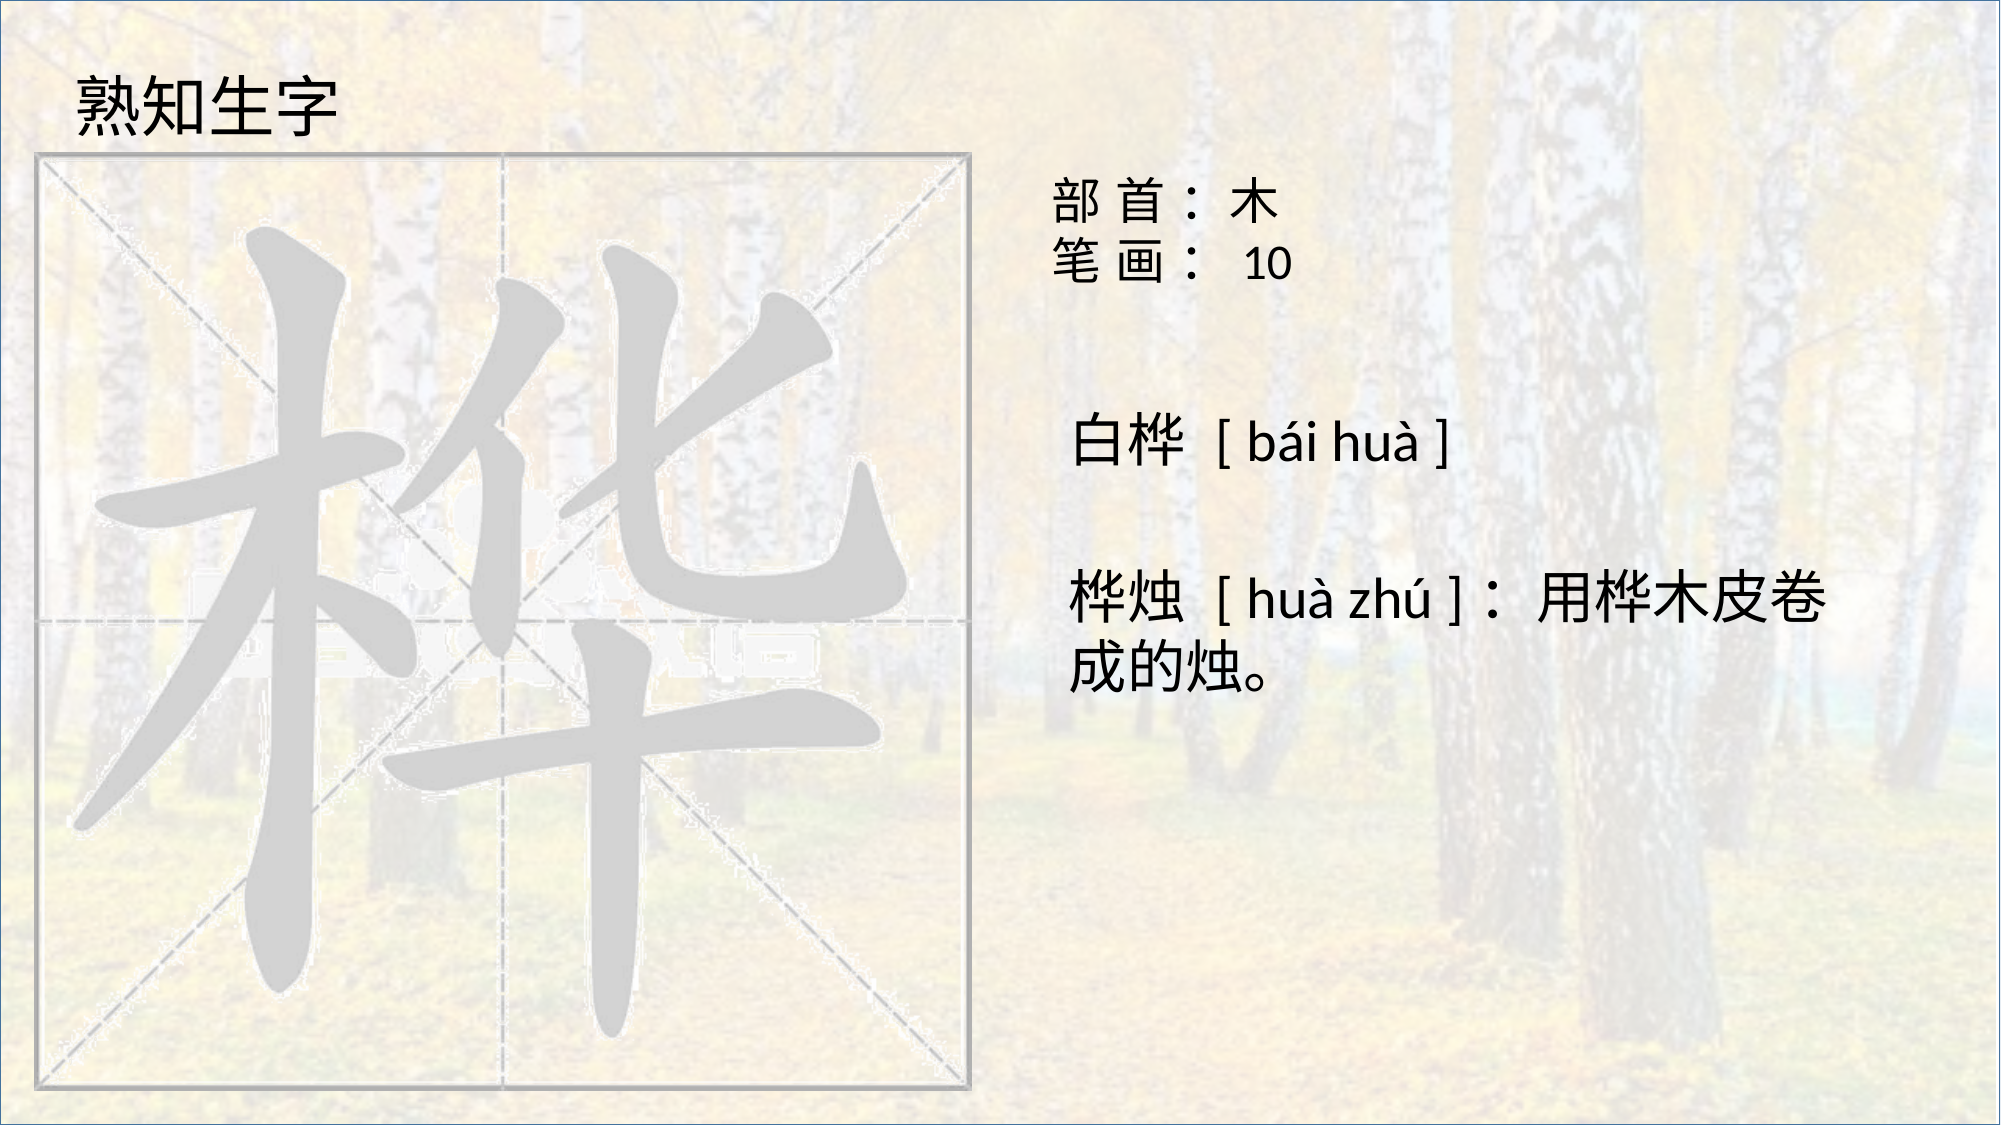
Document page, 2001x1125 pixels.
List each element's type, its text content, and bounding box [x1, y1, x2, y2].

text_box 熟知生字 [60, 57, 1181, 152]
text_box 桦烛 [ huà zhú ]：用桦木皮卷成的烛。 [1054, 553, 1888, 708]
picture [34, 152, 972, 1091]
text_box 部 首 ：木 笔 画 ：10 [1036, 162, 1454, 297]
text_box 白桦 [ bái huà ] [1054, 395, 1471, 481]
